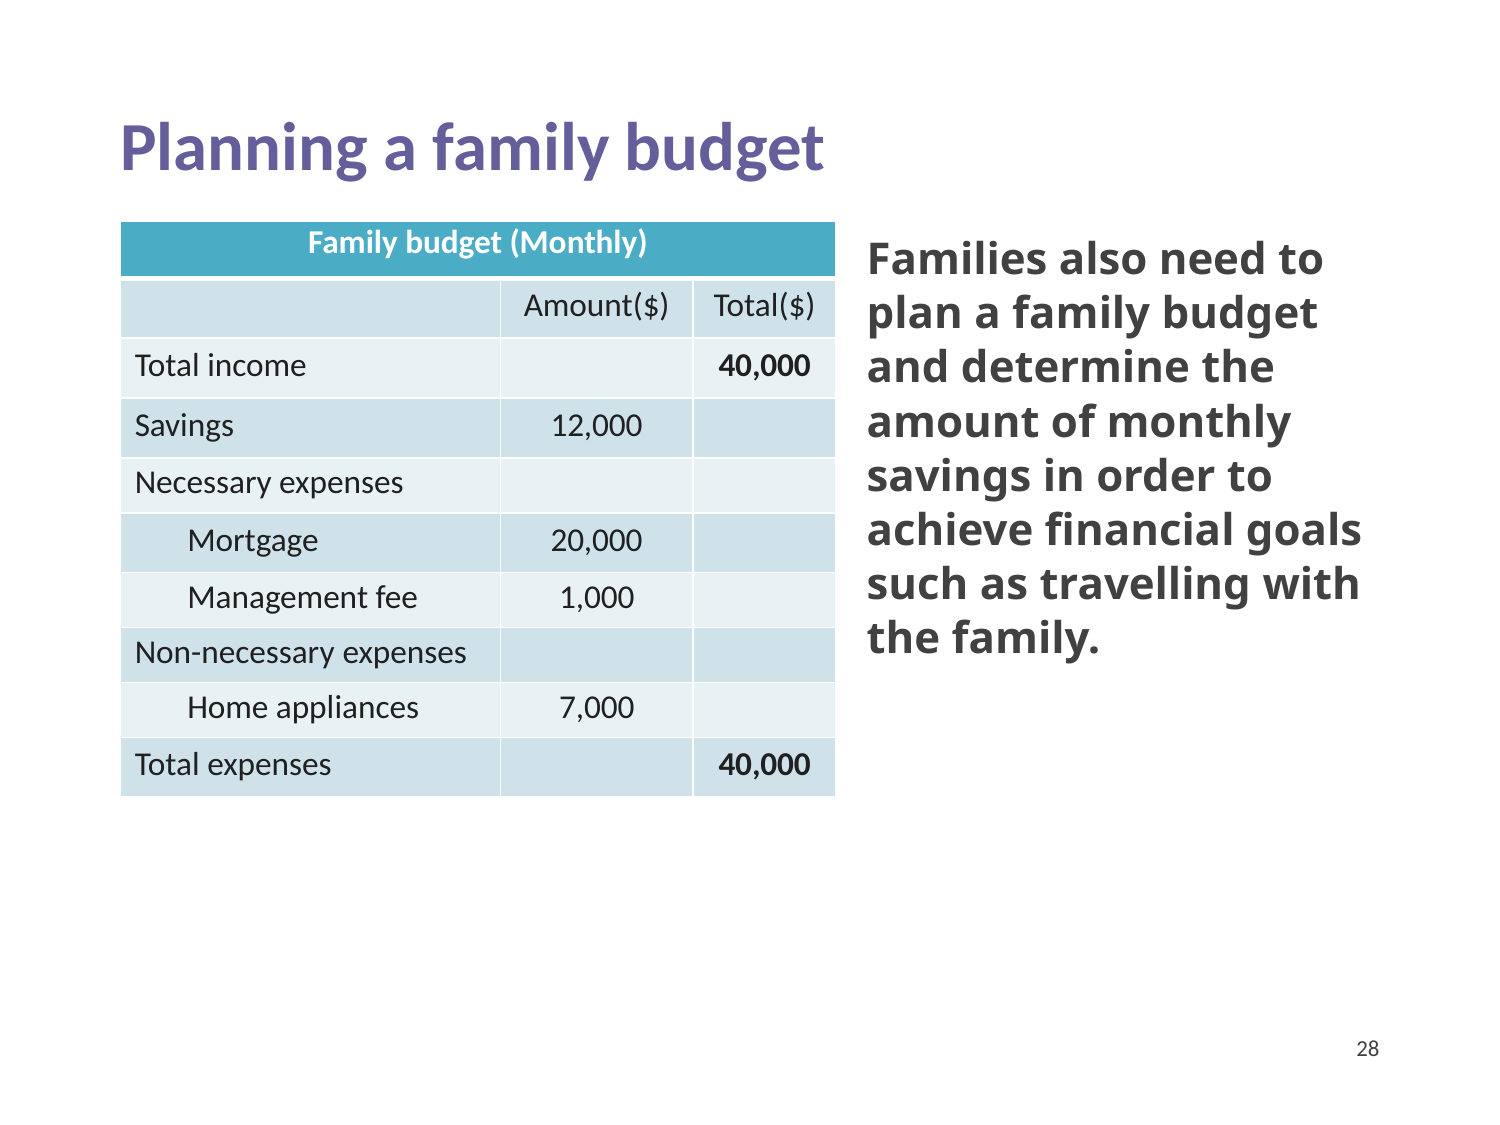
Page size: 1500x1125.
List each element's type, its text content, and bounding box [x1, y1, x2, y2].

table_cell Savings [121, 399, 500, 457]
text_box Families also need to plan a family budget and determine the amount of monthly savings in order to achieve financial goals such as travelling with the family. [856, 219, 1391, 673]
table_cell [694, 628, 835, 682]
table_cell 12,000 [501, 399, 692, 457]
table_cell Total income [121, 339, 500, 397]
table_cell Mortgage [121, 514, 500, 572]
table_cell [121, 281, 500, 337]
table_cell Home appliances [121, 683, 500, 737]
table_cell [501, 738, 692, 796]
table_cell Total expenses [121, 738, 500, 796]
table_cell [694, 514, 835, 572]
table_cell [694, 573, 835, 627]
table_cell Total($) [694, 281, 835, 337]
table_cell Amount($) [501, 281, 692, 337]
table_cell 20,000 [501, 514, 692, 572]
table_cell Necessary expenses [121, 459, 500, 512]
slide_number 28 [1353, 1035, 1381, 1062]
table_header Family budget (Monthly) [121, 222, 835, 276]
table_cell [694, 399, 835, 457]
table_cell [694, 459, 835, 512]
table_cell 40,000 [694, 738, 835, 796]
table_cell Management fee [121, 573, 500, 627]
table_cell [501, 628, 692, 682]
table_cell [501, 459, 692, 512]
table_cell [694, 683, 835, 737]
list Planning a family budget [119, 113, 1382, 204]
table_cell 7,000 [501, 683, 692, 737]
table_cell [501, 339, 692, 397]
table_cell Non-necessary expenses [121, 628, 500, 682]
table_cell 1,000 [501, 573, 692, 627]
table_cell 40,000 [694, 339, 835, 397]
